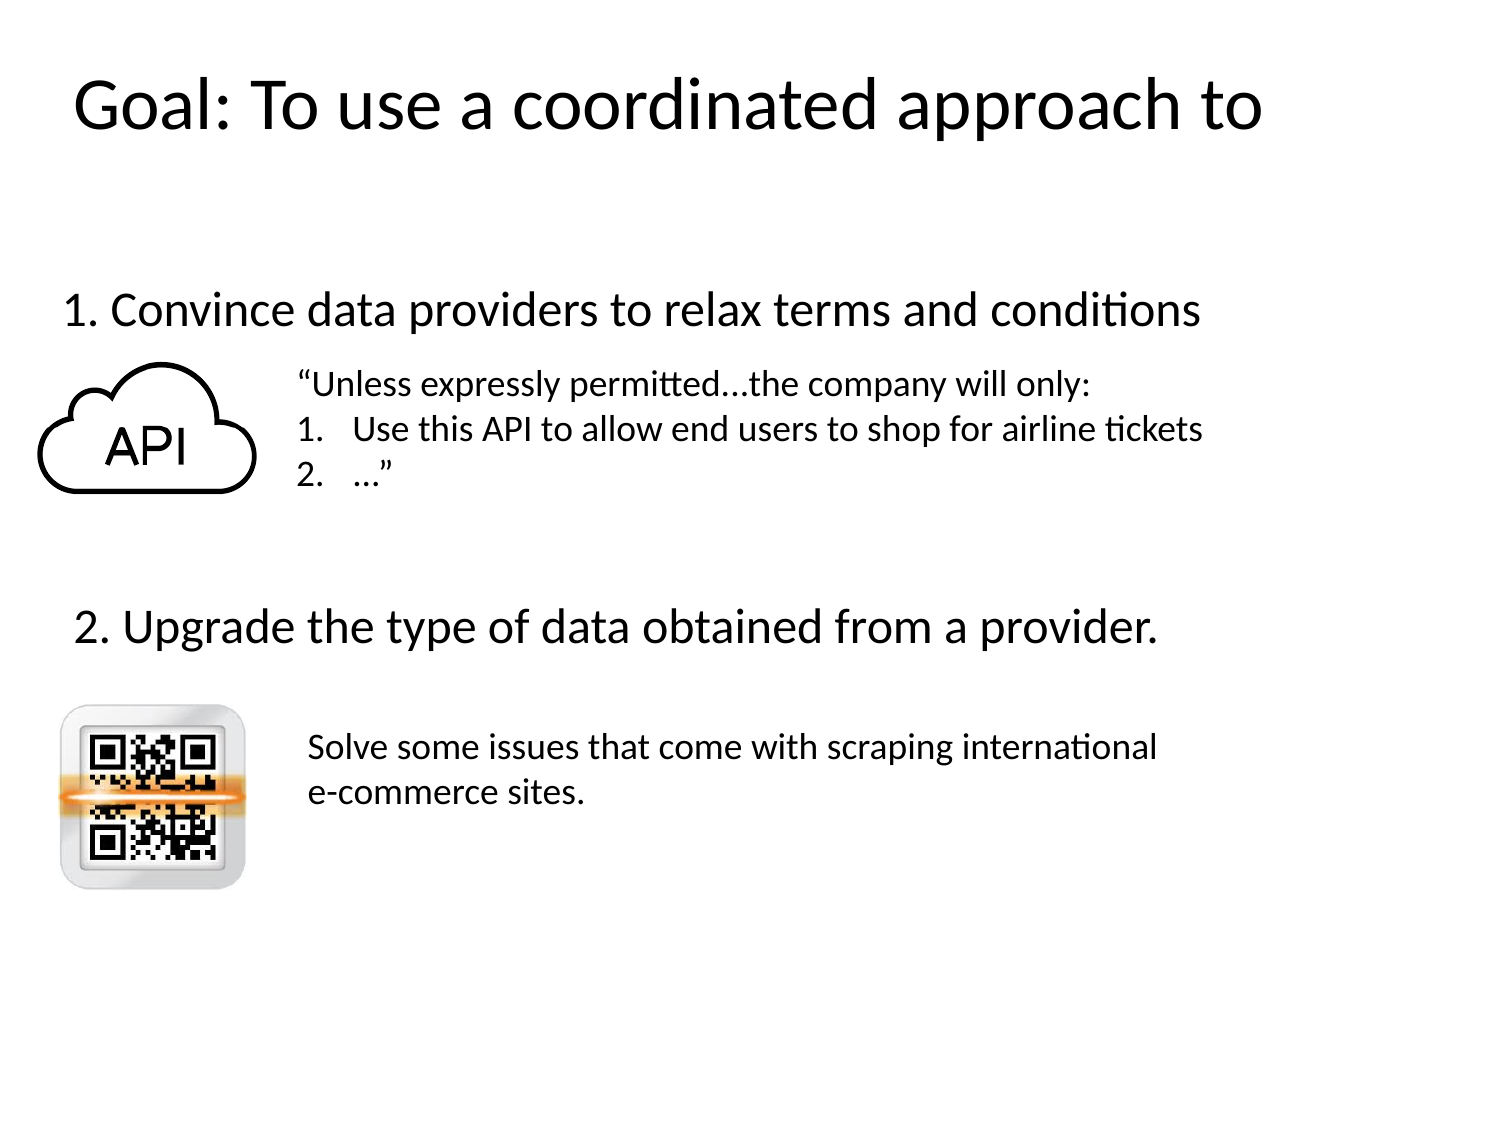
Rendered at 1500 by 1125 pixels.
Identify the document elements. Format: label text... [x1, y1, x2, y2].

text_box 2. Upgrade the type of data obtained from a provider. [58, 585, 1336, 661]
text_box Solve some issues that come with scraping international e-commerce sites. [292, 714, 1395, 820]
text_box “Unless expressly permitted...the company will only: Use this API to allow end users to shop for airline tickets ...” [281, 351, 1383, 502]
picture [34, 316, 258, 540]
text_box Goal: To use a coordinated approach to [58, 46, 1313, 152]
picture [58, 702, 247, 891]
text_box 1. Convince data providers to relax terms and conditions [46, 269, 1325, 345]
